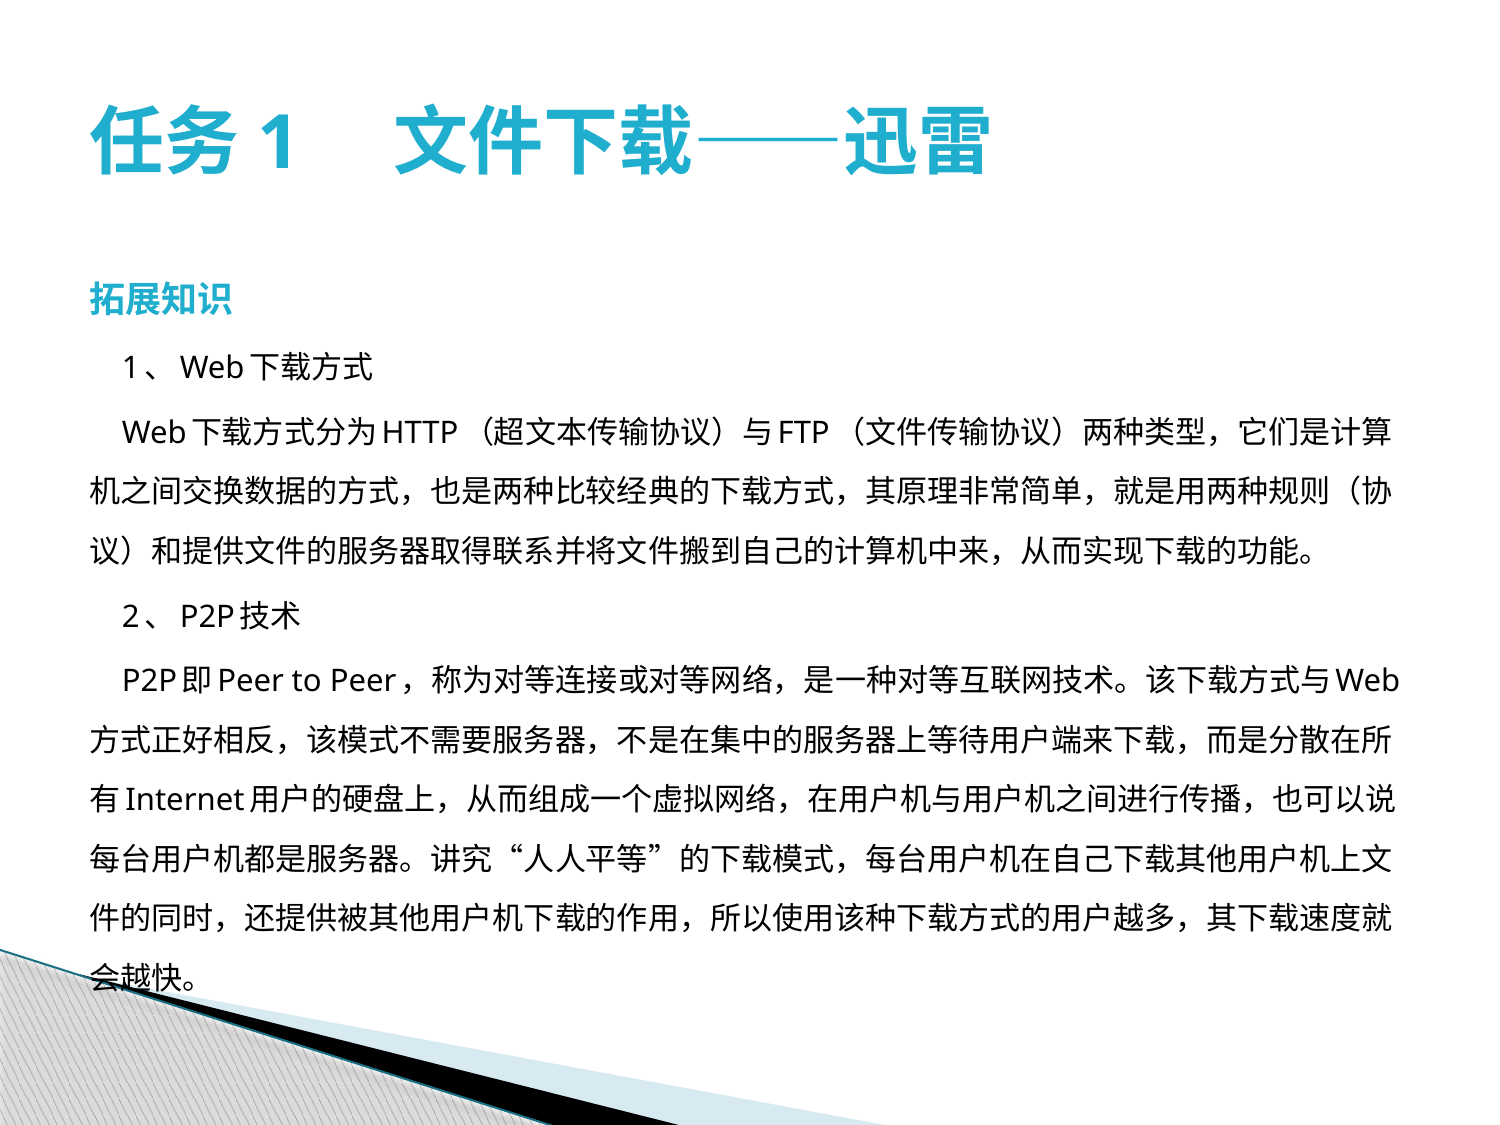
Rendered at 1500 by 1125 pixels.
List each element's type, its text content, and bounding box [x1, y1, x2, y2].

list 拓展知识 1、Web下载方式 Web下载方式分为HTTP（超文本传输协议）与FTP（文件传输协议）两种类型，它们是计算机之间交换数据的方式，也是两种比较经典的下载方式，其原理非常简单，就是用两种规则（协议）和提供文件的服务器取得联系并将文件搬到自己的计算机中来，从而实现下载的功能。 2、P2P技术 P2P即Peer to Peer，称为对等连接或对等网络，是一种对等互联网技术。该下载方式与Web方式正好相反，该模式不需要服务器，不是在集中的服务器上等待用户端来下载，而是分散在所有Internet用户的硬盘上，从而组成一个虚拟网络，在用户机与用户机之间进行传播，也可以说每台用户机都是服务器。讲究“人人平等”的下载模式，每台用户机在自己下载其他用户机上文件的同时，还提供被其他用户机下载的作用，所以使用该种下载方式的用户越多，其下载速度就会越快。 [75, 243, 1425, 1012]
title 任务1 文件下载——迅雷 [75, 45, 1425, 233]
